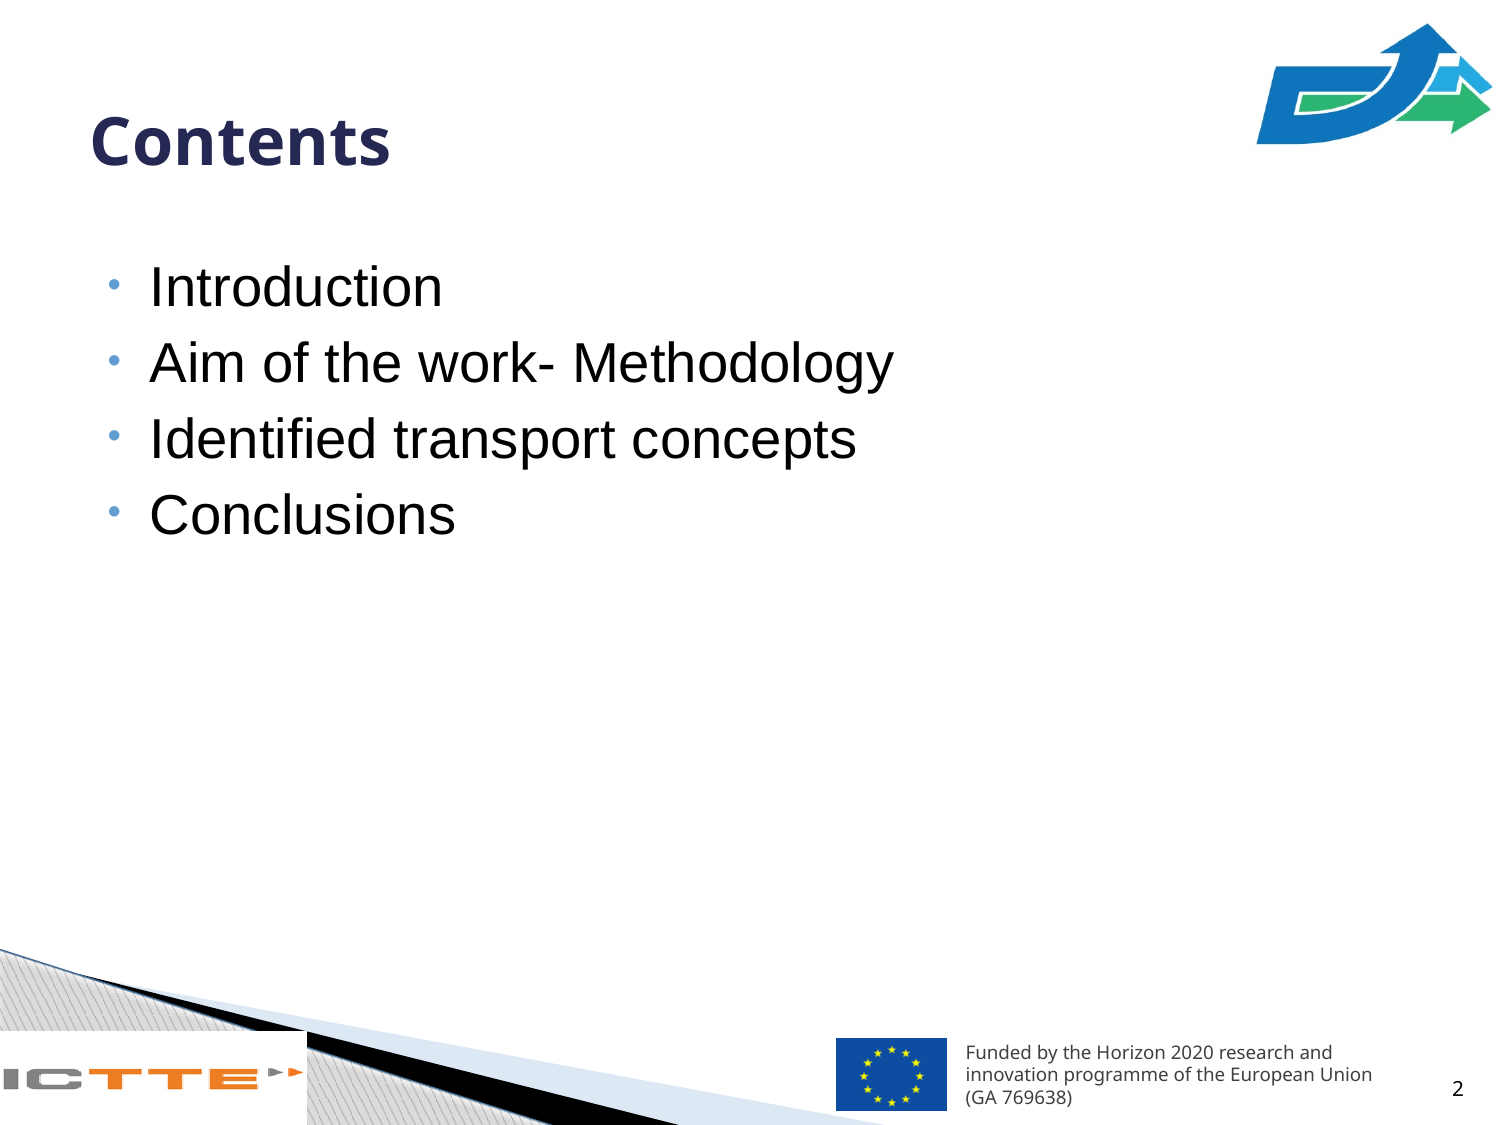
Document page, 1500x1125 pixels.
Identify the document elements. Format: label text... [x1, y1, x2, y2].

slide_number 2 [1418, 1051, 1479, 1112]
picture [0, 1031, 307, 1125]
picture [836, 1038, 947, 1111]
picture [1246, 0, 1500, 173]
title Contents [75, 45, 1093, 233]
list Introduction Aim of the work- Methodology Identified transport concepts Conclusions [75, 243, 1425, 986]
